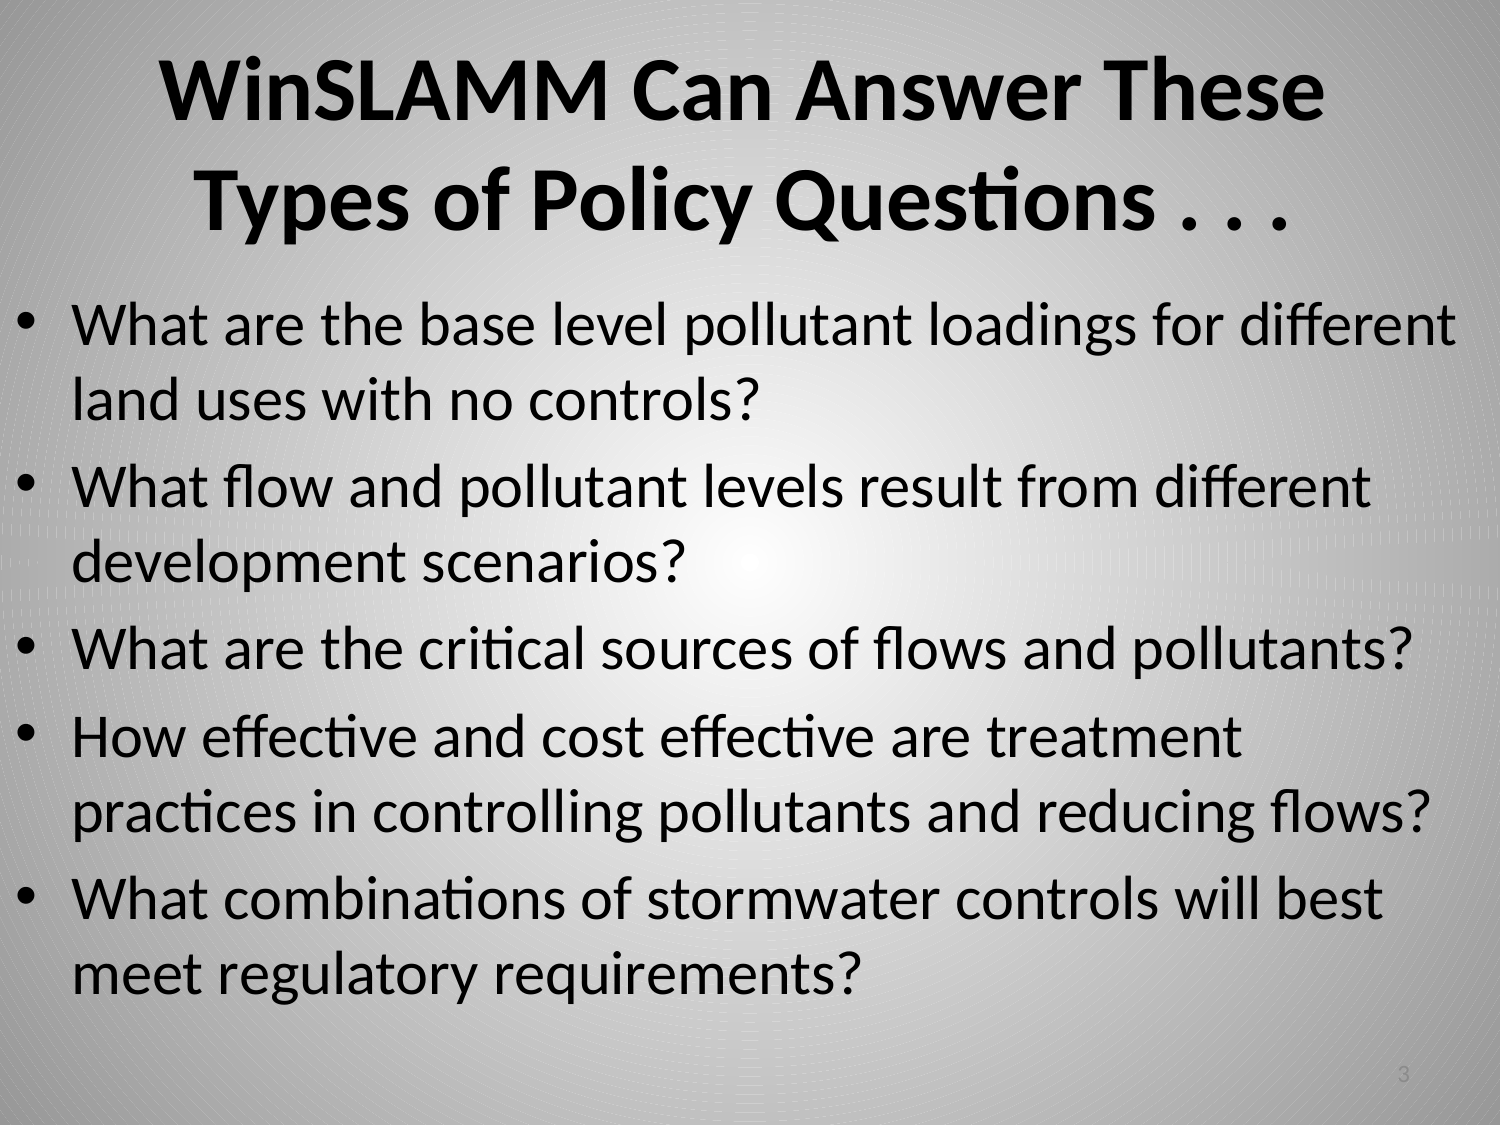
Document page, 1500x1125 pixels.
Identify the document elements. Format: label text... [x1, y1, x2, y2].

title WinSLAMM Can Answer These Types of Policy Questions . . . [24, 45, 1463, 233]
list What are the base level pollutant loadings for different land uses with no controls? What flow and pollutant levels result from different development scenarios? What are the critical sources of flows and pollutants? How effective and cost effective are treatment practices in controlling pollutants and reducing flows? What combinations of stormwater controls will best meet regulatory requirements? [0, 275, 1500, 1050]
slide_number 3 [1074, 1042, 1425, 1103]
